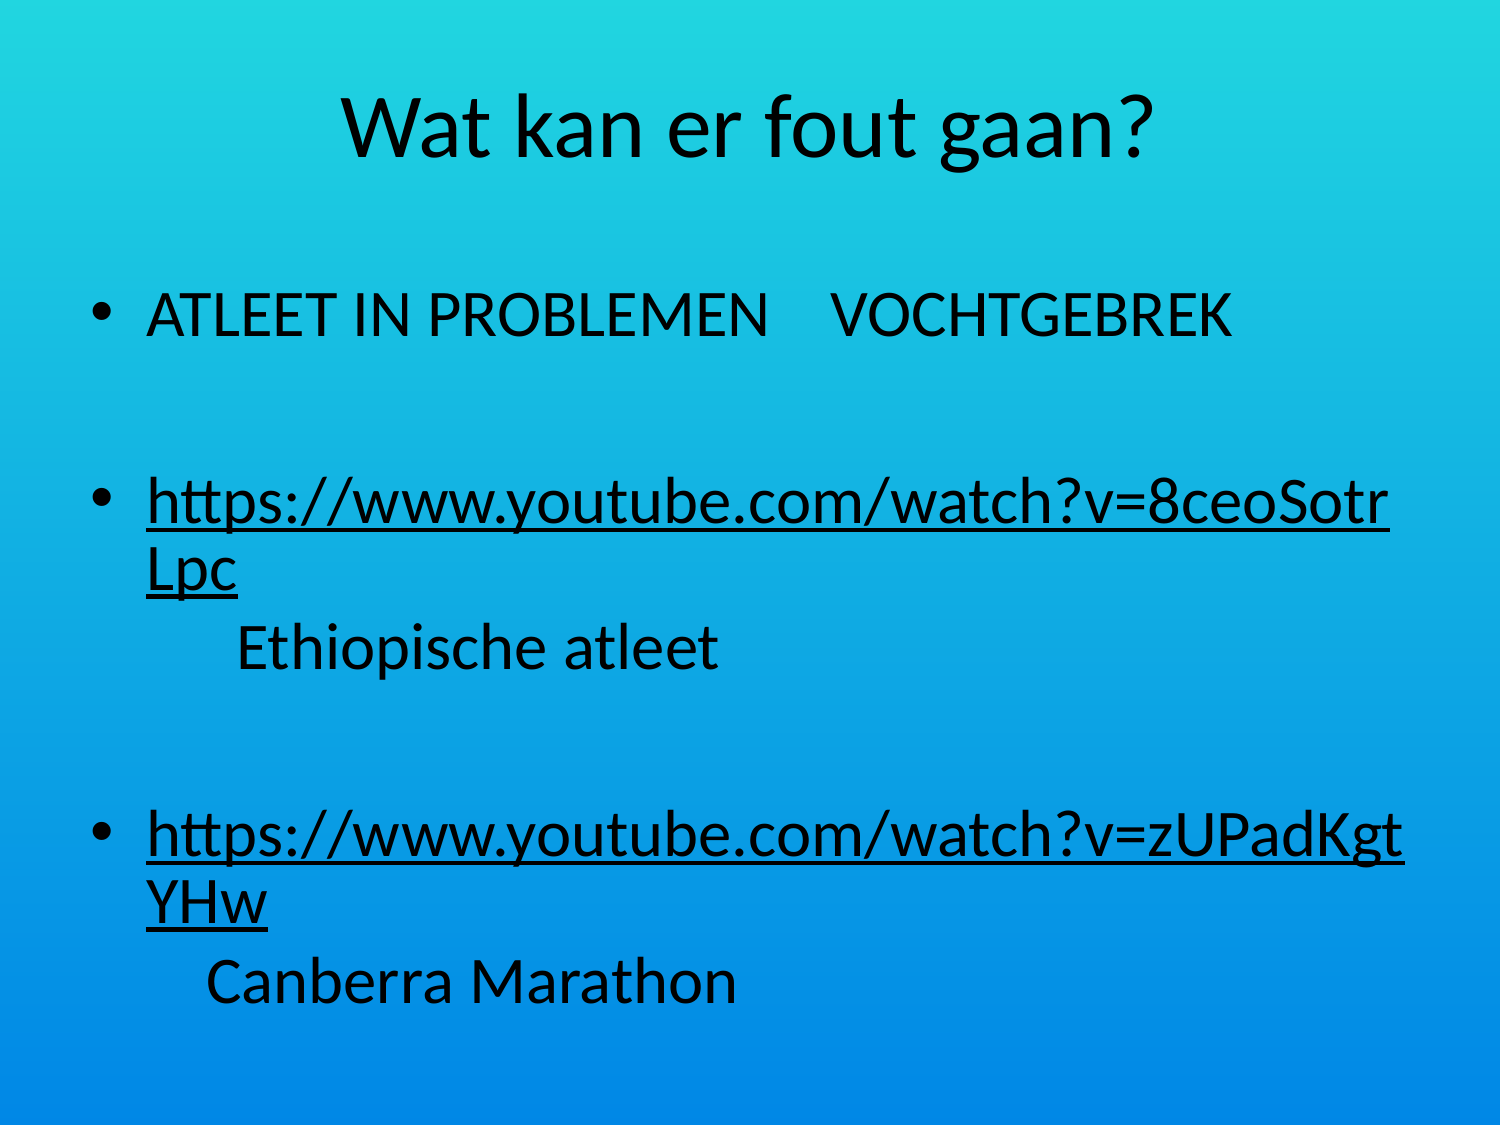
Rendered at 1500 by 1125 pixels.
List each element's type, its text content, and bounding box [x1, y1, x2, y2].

title Wat kan er fout gaan? [75, 45, 1425, 197]
list ATLEET IN PROBLEMEN VOCHTGEBREK https://www.youtube.com/watch?v=8ceoSotrLpc Ethiopische atleet https://www.youtube.com/watch?v=zUPadKgtYHw Canberra Marathon [75, 262, 1425, 1005]
